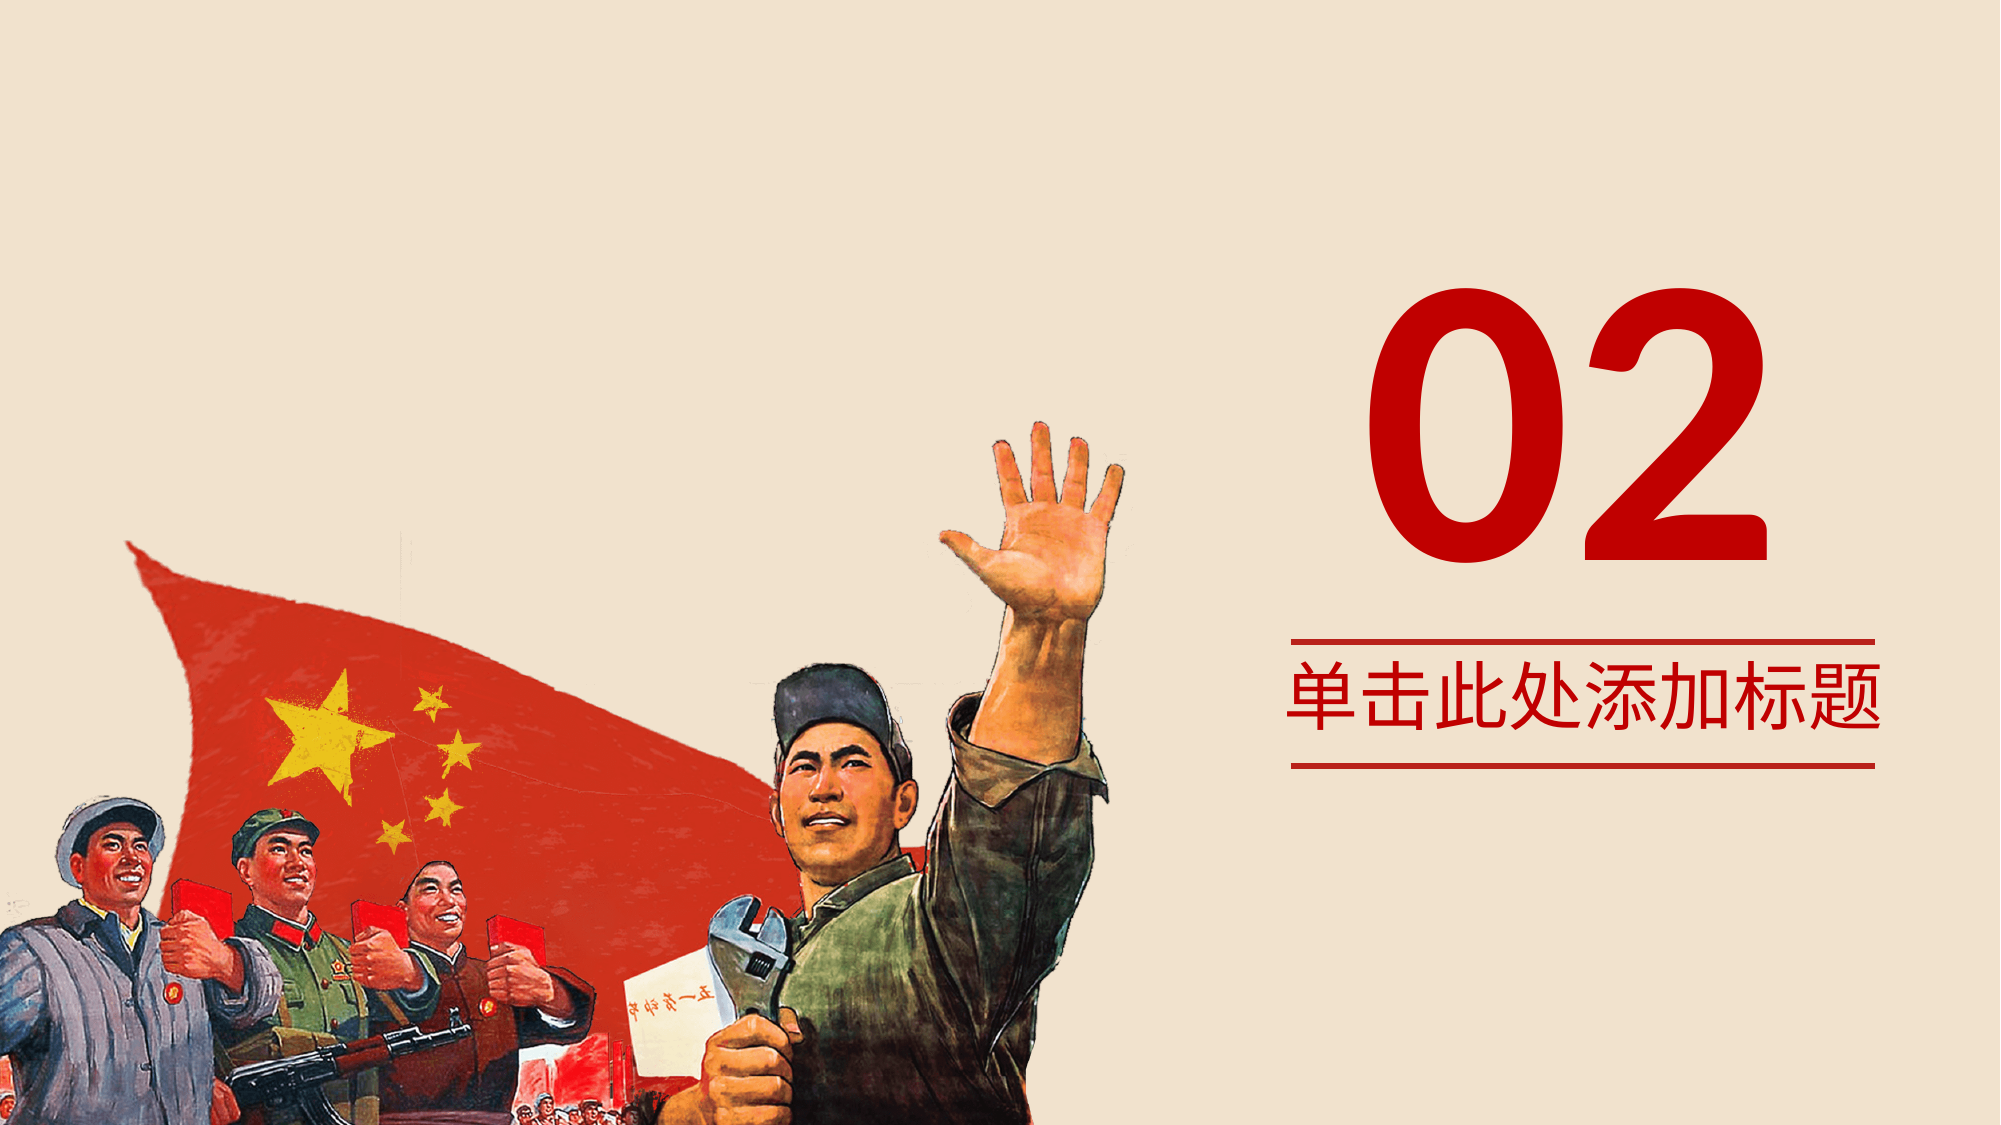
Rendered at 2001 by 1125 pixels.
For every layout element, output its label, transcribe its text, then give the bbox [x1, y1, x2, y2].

text_box 单击此处添加标题 [1268, 642, 1944, 747]
text_box 02 [1346, 138, 2000, 651]
picture [0, 397, 1144, 1125]
